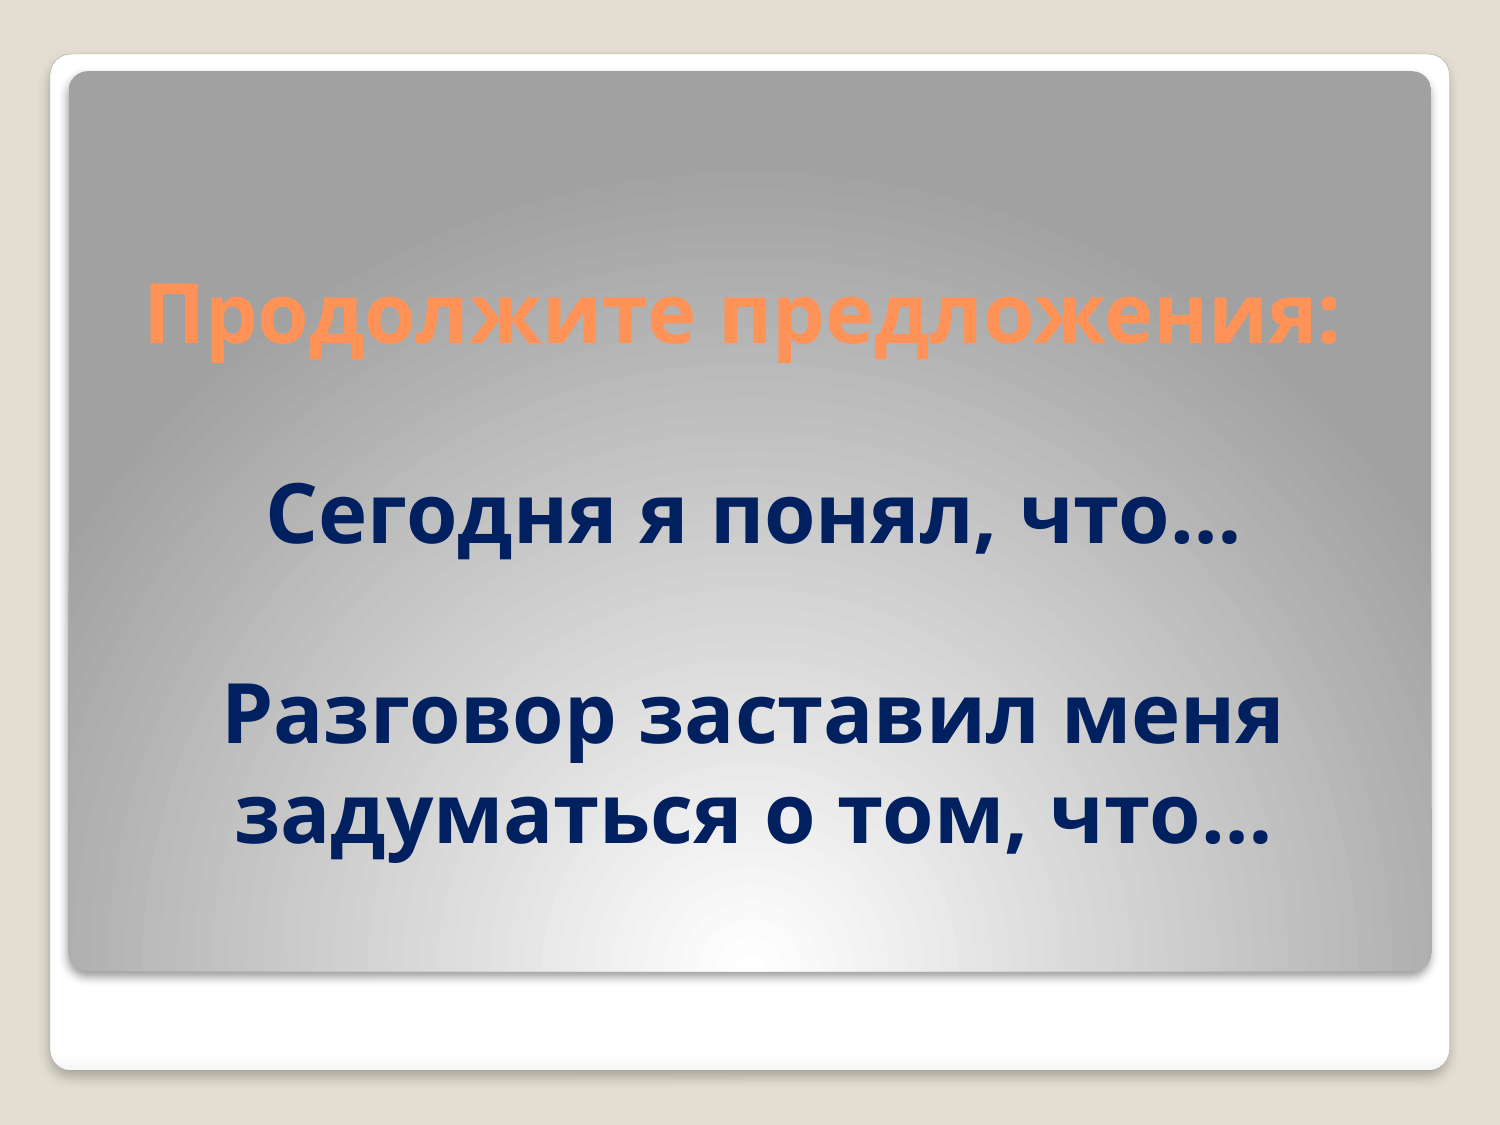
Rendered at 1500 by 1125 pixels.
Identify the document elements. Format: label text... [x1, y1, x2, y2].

title Продолжите предложения: Сегодня я понял, что… Разговор заставил меня задуматься о том, что… [82, 0, 1425, 868]
